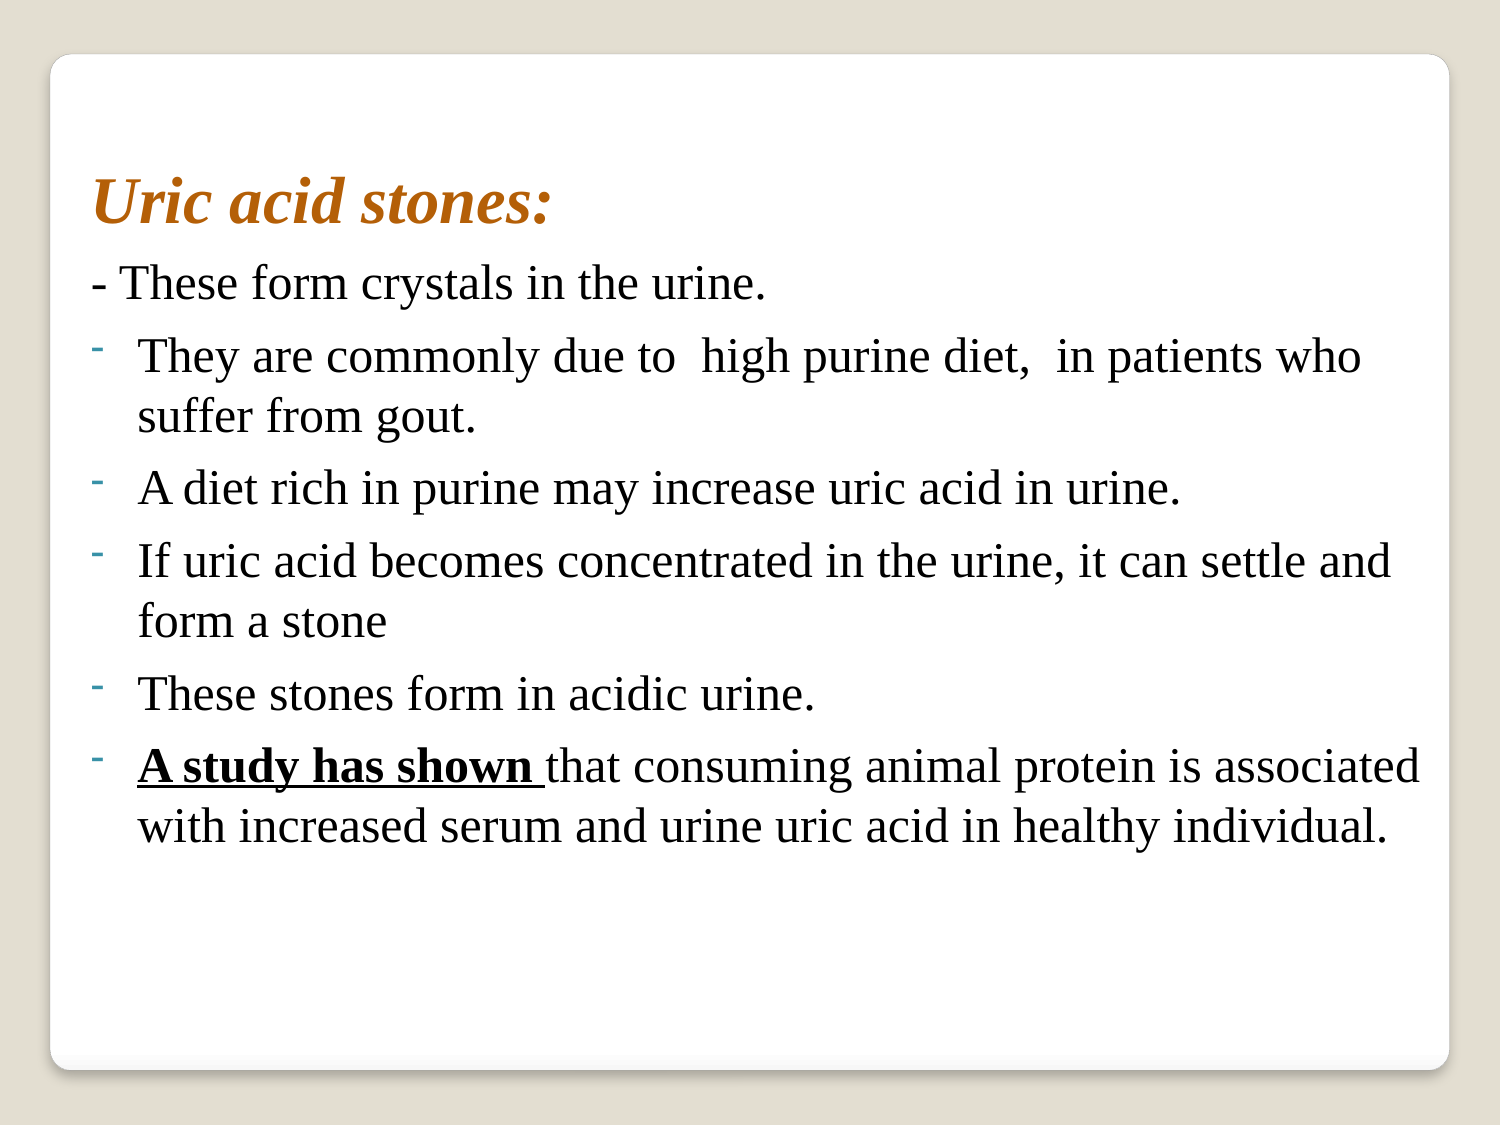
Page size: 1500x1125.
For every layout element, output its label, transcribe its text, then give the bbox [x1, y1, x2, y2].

text_box Uric acid stones: - These form crystals in the urine. They are commonly due to high purine diet, in patients who suffer from gout. A diet rich in purine may increase uric acid in urine. If uric acid becomes concentrated in the urine, it can settle and form a stone These stones form in acidic urine. A study has shown that consuming animal protein is associated with increased serum and urine uric acid in healthy individual. [62, 149, 1438, 860]
